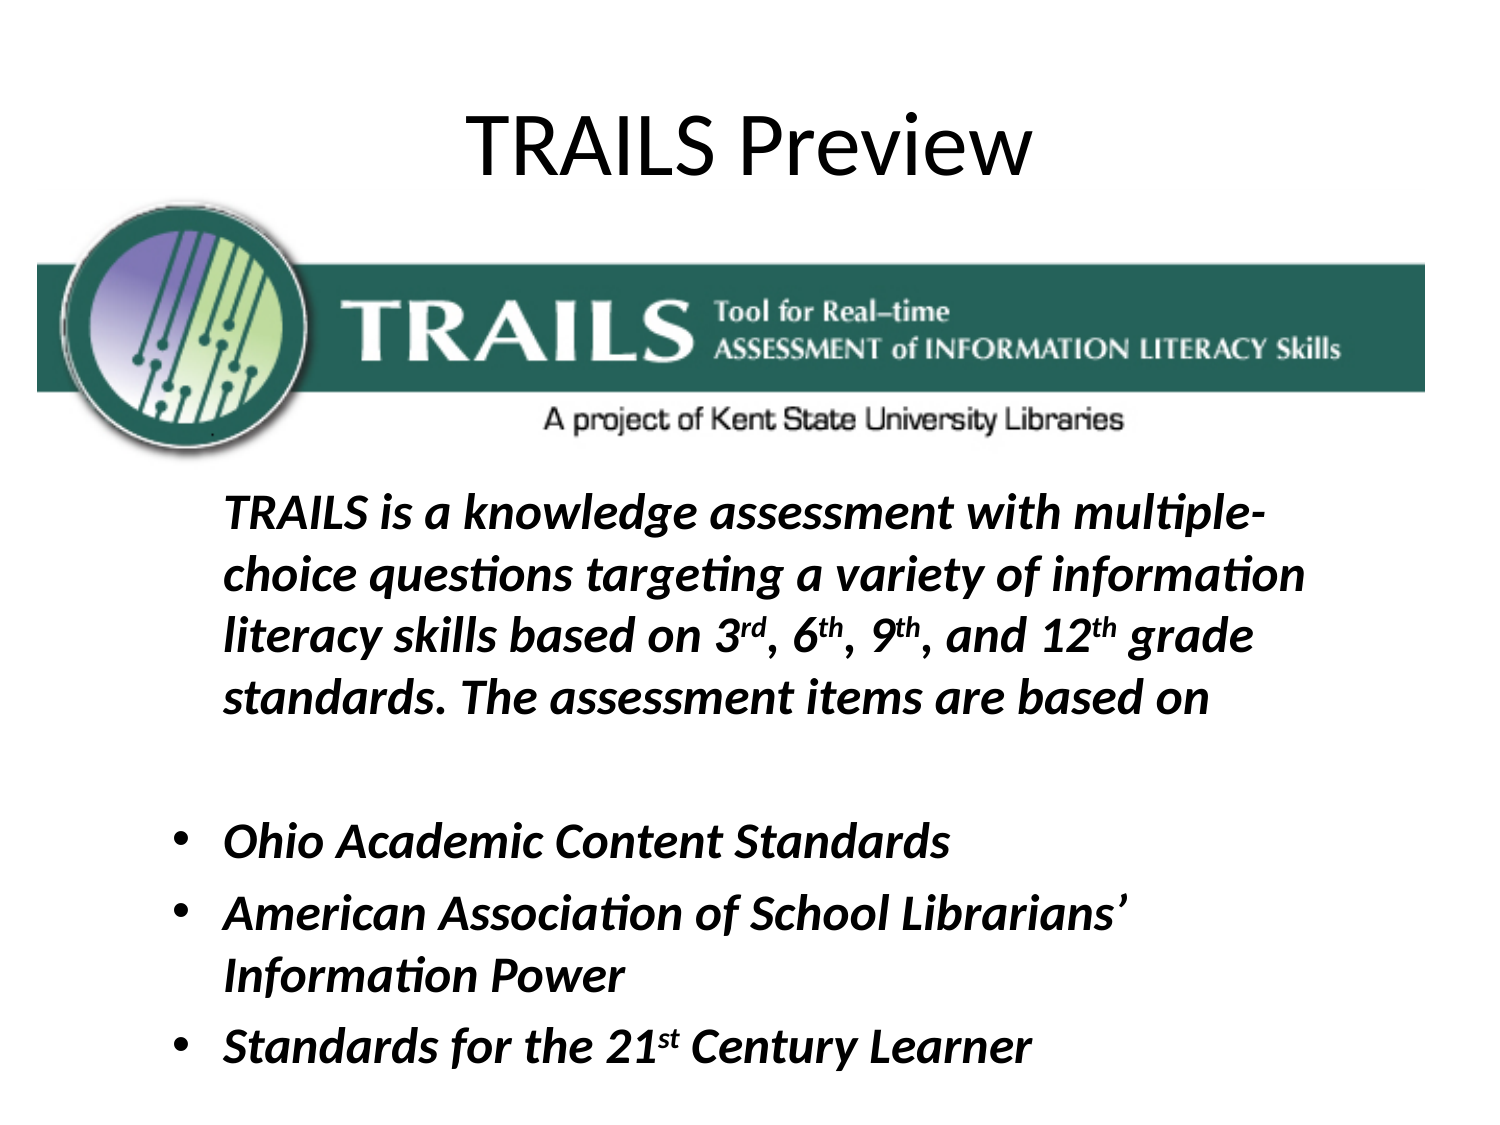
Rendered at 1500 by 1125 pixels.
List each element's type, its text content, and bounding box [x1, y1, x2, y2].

list TRAILS is a knowledge assessment with multiple-choice questions targeting a variety of information literacy skills based on 3rd, 6th, 9th, and 12th grade standards. The assessment items are based on Ohio Academic Content Standards American Association of School Librarians’ Information Power Standards for the 21st Century Learner [157, 483, 1355, 1094]
title TRAILS Preview [75, 45, 1425, 187]
picture [37, 187, 1426, 476]
